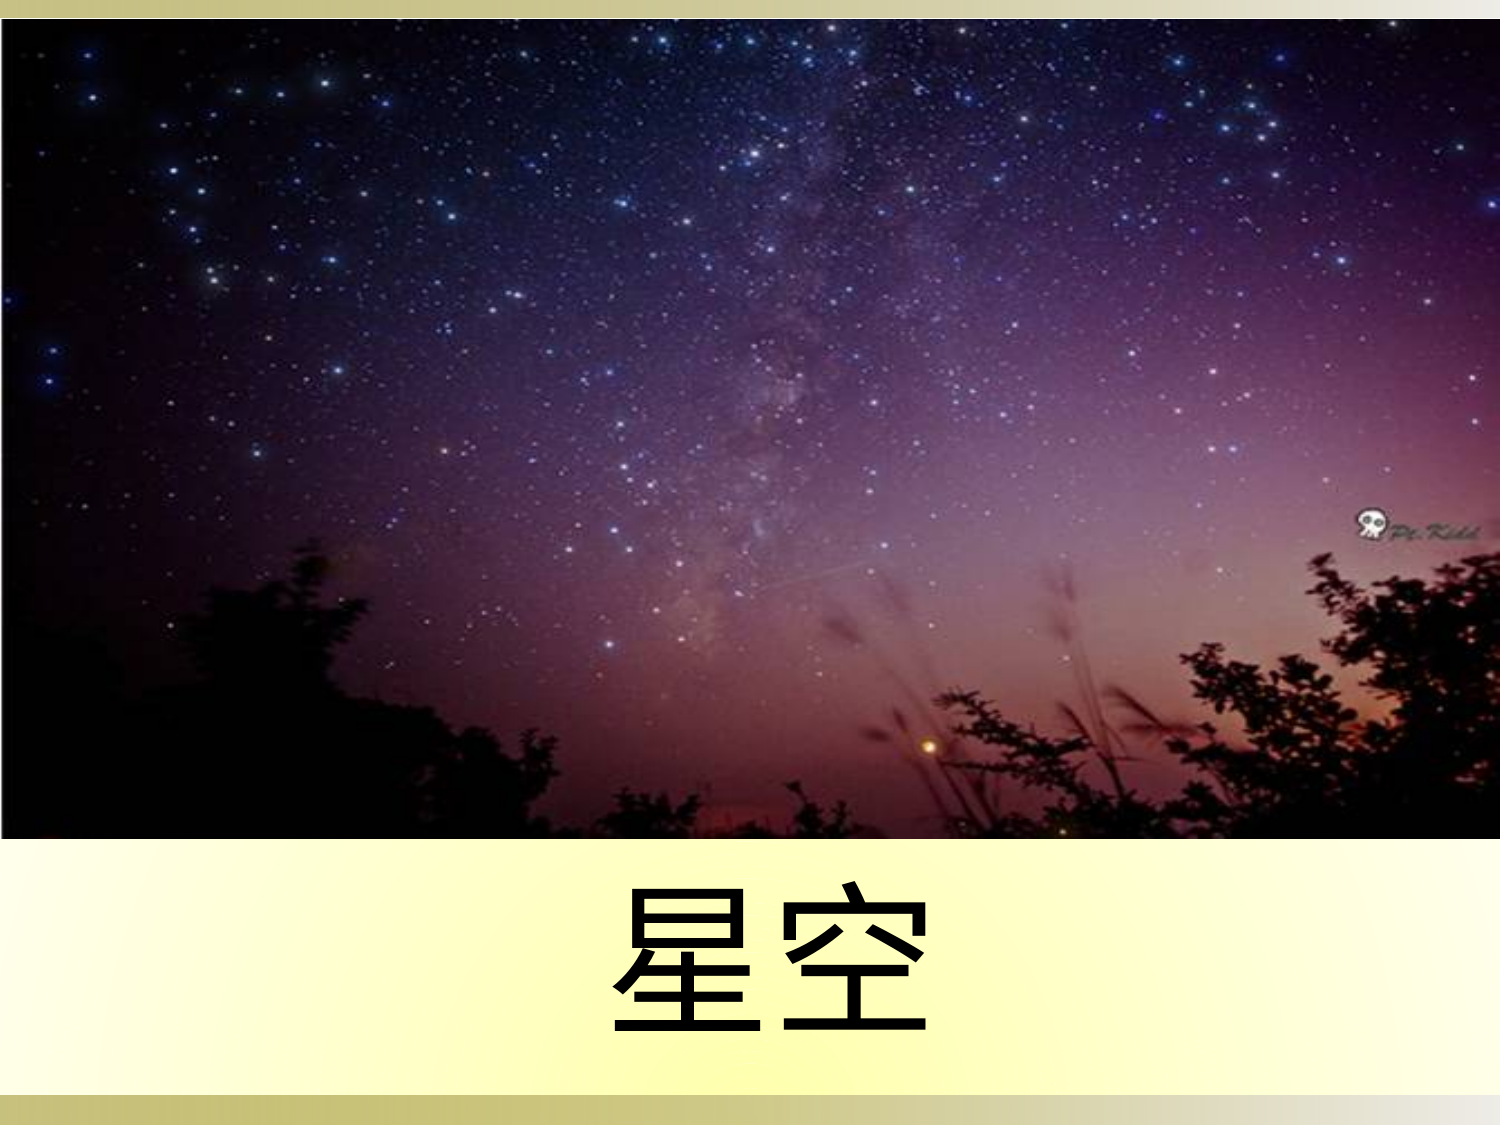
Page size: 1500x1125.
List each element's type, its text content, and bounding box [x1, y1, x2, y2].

picture [0, 18, 1500, 839]
text_box 星空 [590, 848, 1205, 1063]
